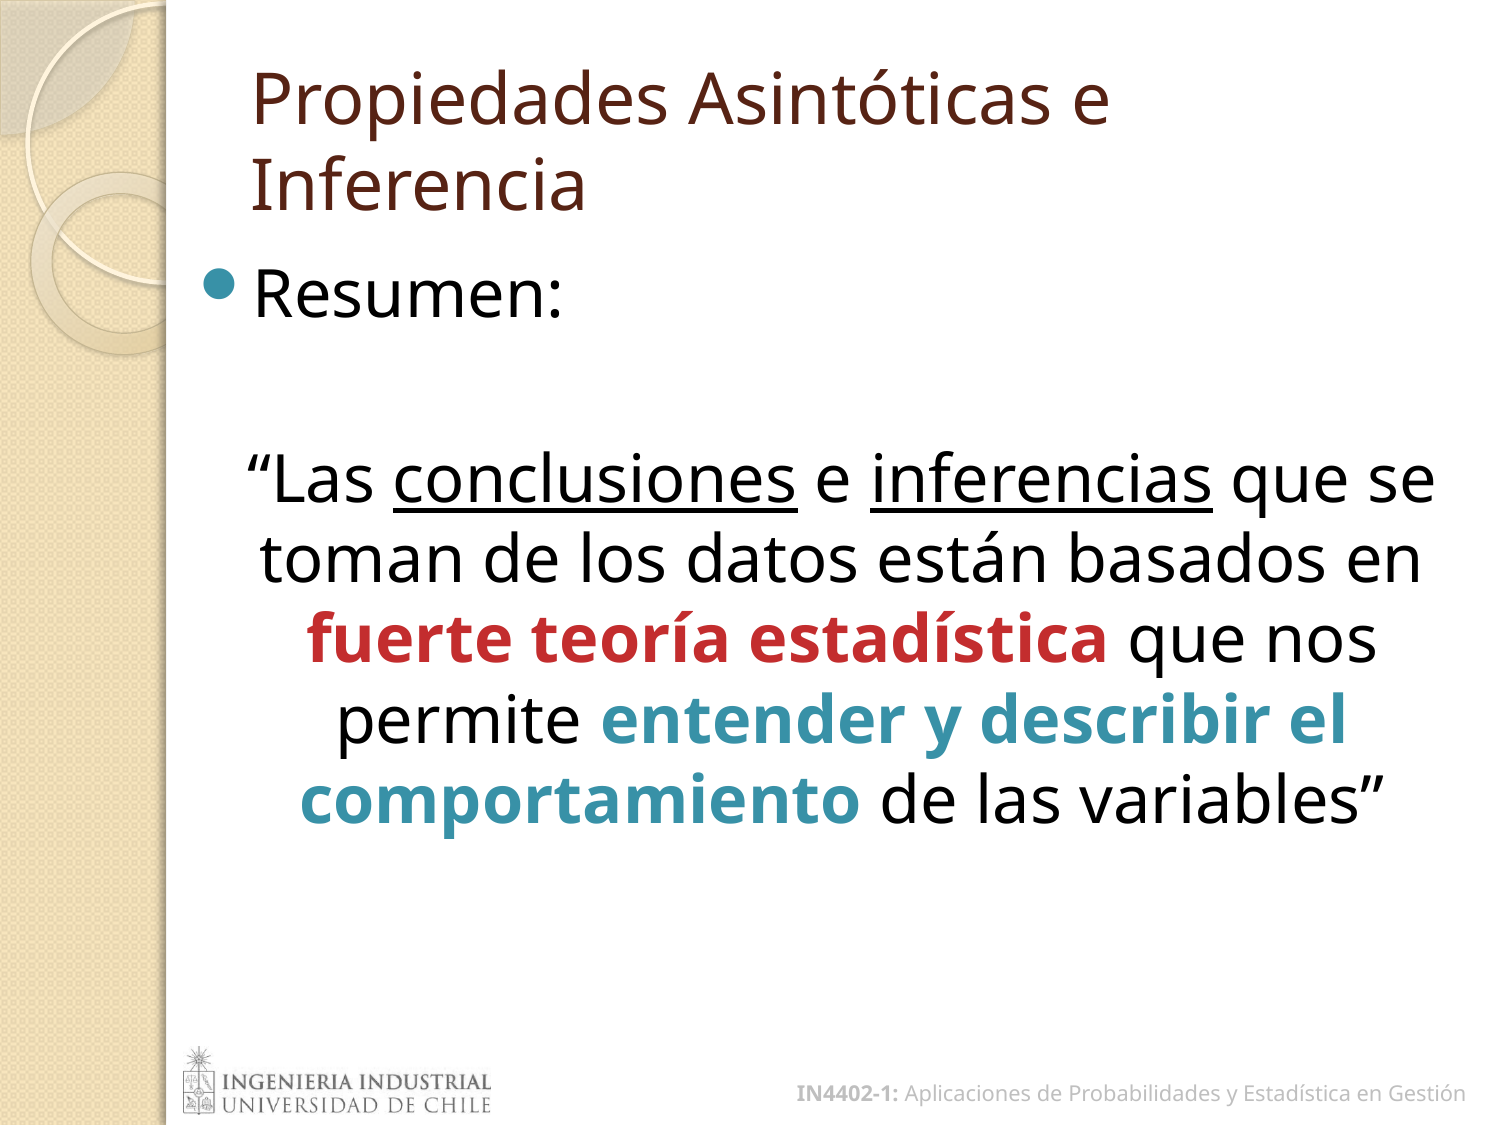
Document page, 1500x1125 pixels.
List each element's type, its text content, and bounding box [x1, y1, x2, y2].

list Resumen: “Las conclusiones e inferencias que se toman de los datos están basados en fuerte teoría estadística que nos permite entender y describir el comportamiento de las variables” [171, 243, 1500, 1071]
title Propiedades Asintóticas e Inferencia [235, 45, 1466, 233]
picture [183, 1071, 491, 1115]
